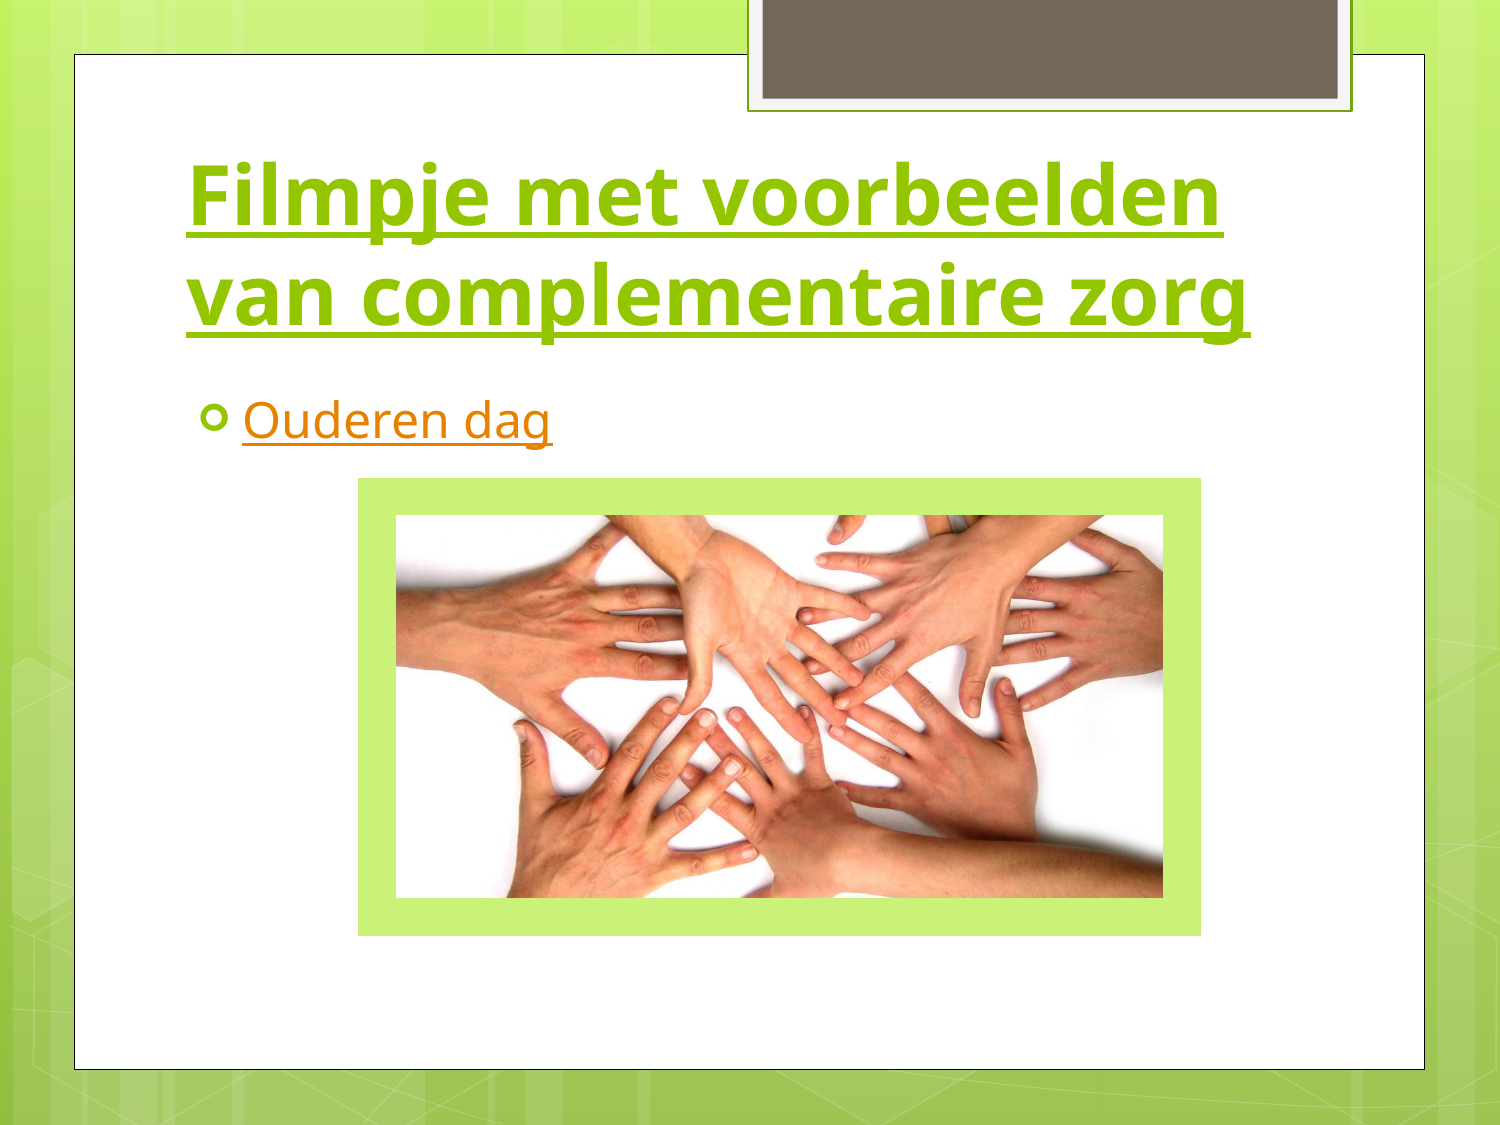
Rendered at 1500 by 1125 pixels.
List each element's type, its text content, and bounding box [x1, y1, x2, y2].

picture [395, 514, 1164, 899]
list Ouderen dag [171, 381, 1283, 957]
title Filmpje met voorbeelden van complementaire zorg [171, 125, 1324, 350]
